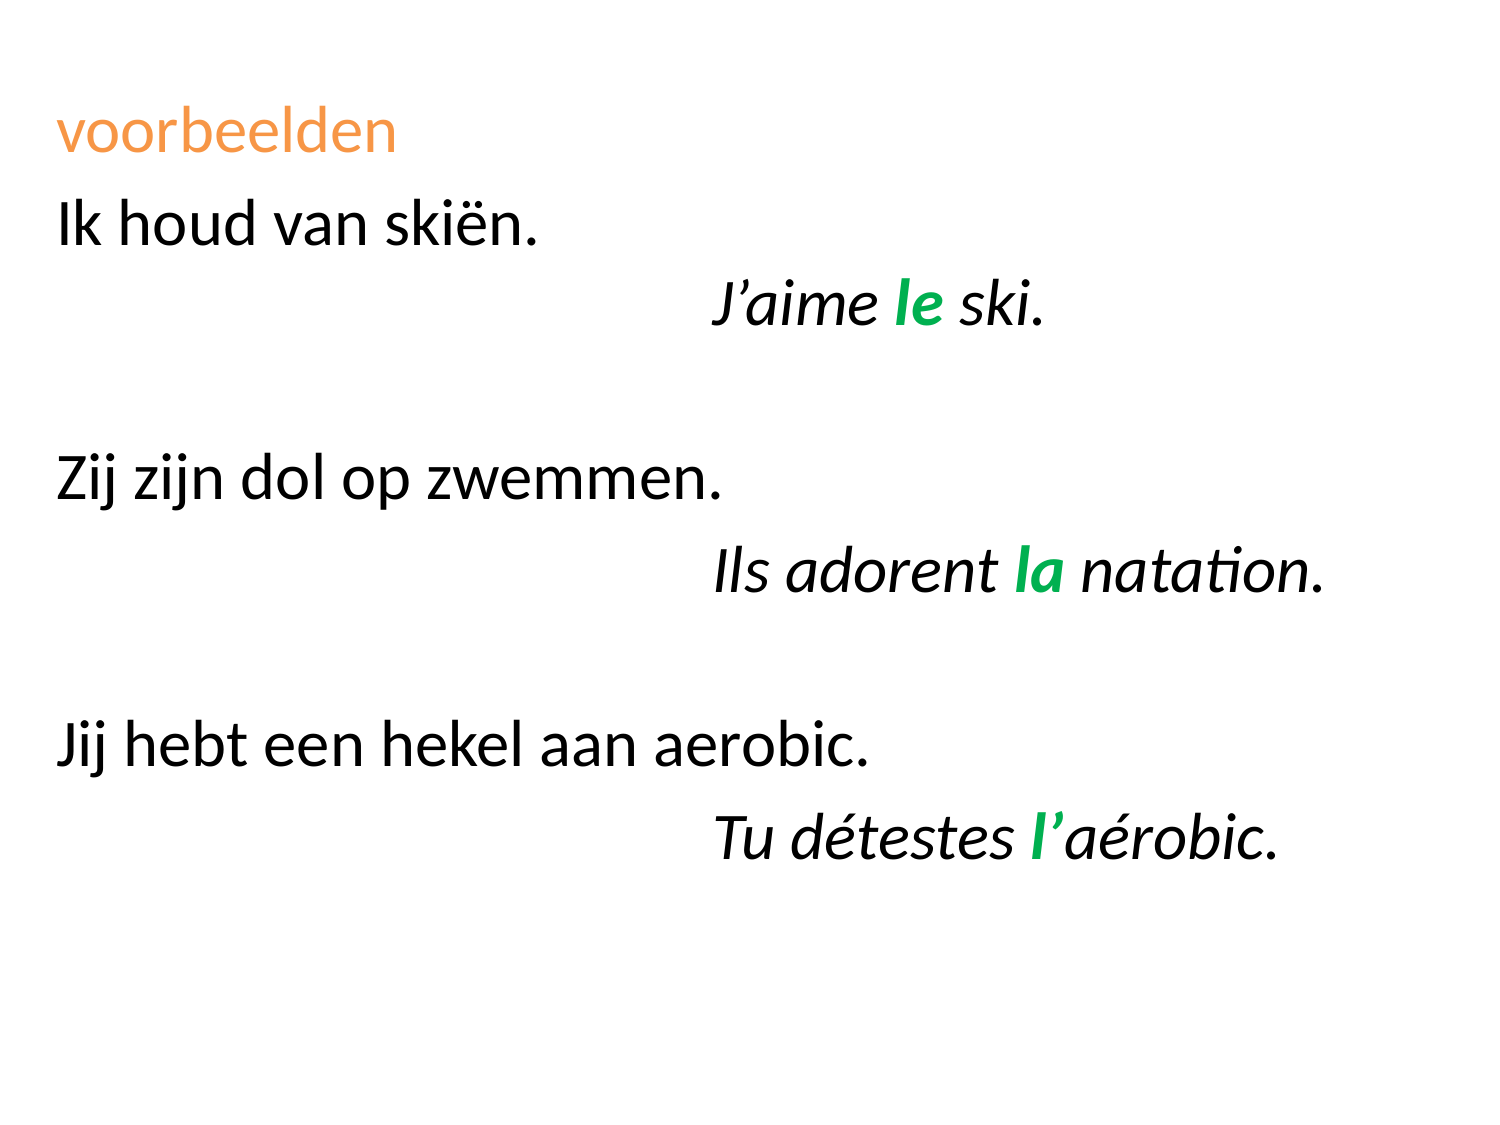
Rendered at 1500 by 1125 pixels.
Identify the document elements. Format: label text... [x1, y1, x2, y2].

text_box voorbeelden Ik houd van skiën. J’aime le ski. Zij zijn dol op zwemmen. Ils adorent la natation. Jij hebt een hekel aan aerobic. Tu détestes l’aérobic. [41, 78, 1459, 1024]
